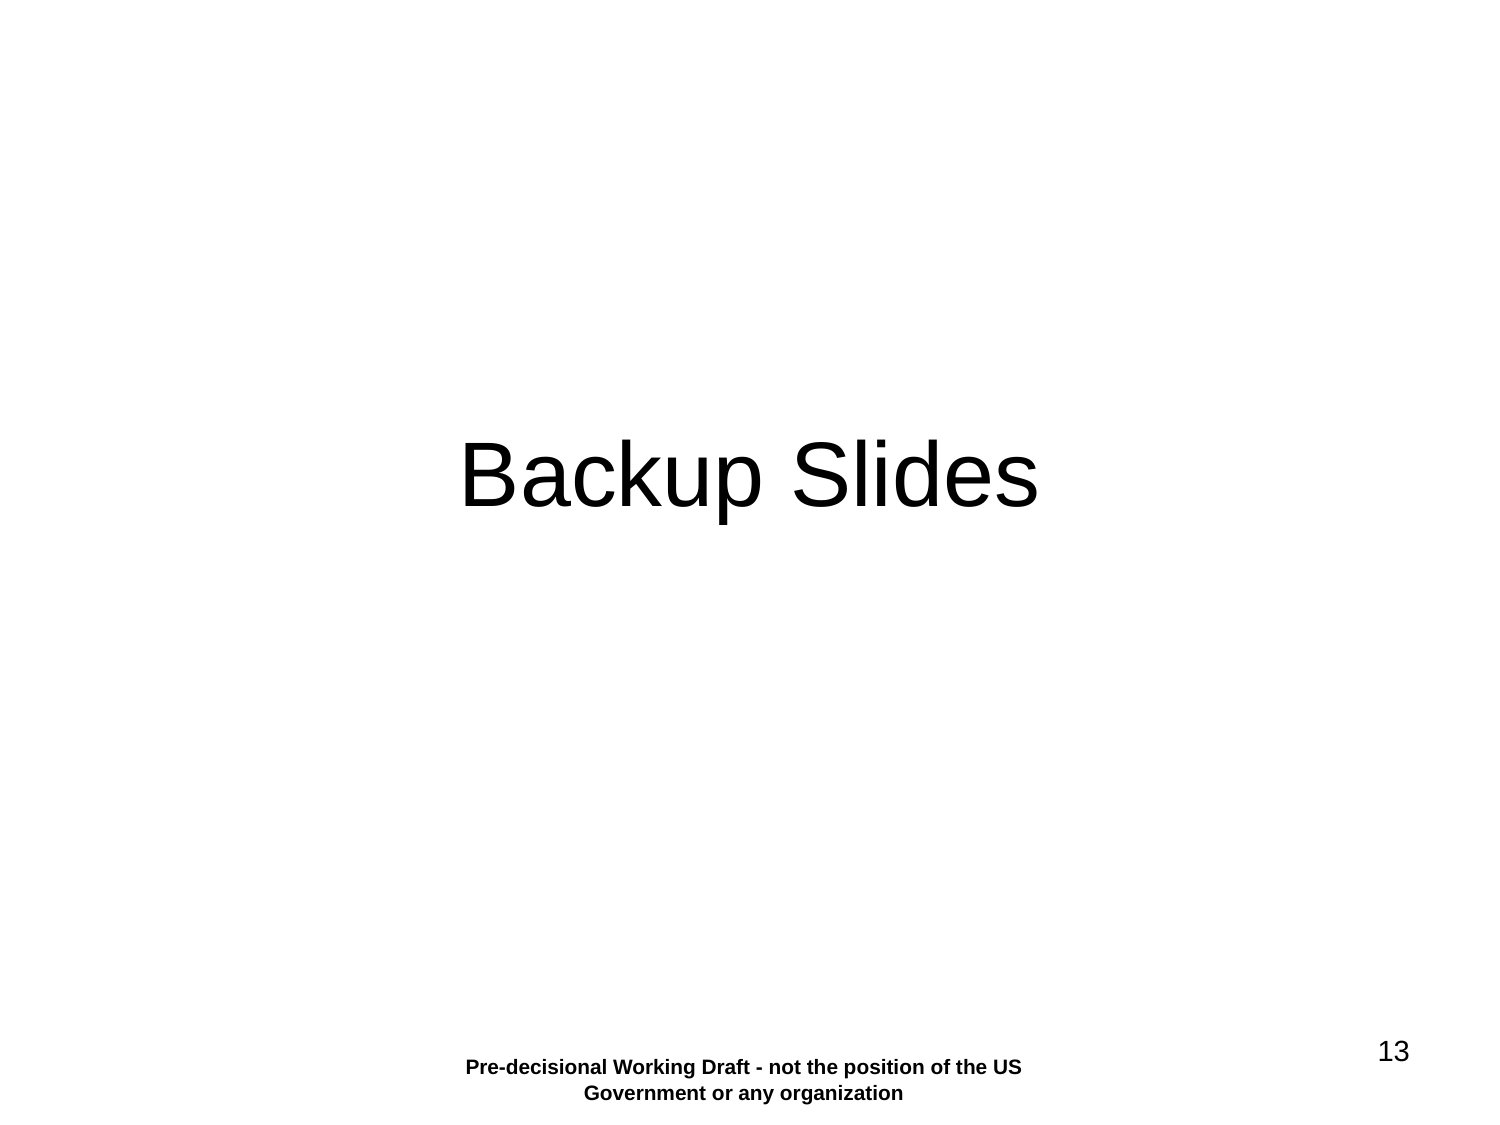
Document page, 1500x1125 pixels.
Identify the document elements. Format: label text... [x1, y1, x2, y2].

title Backup Slides [112, 349, 1388, 591]
slide_number 13 [1074, 1024, 1426, 1103]
